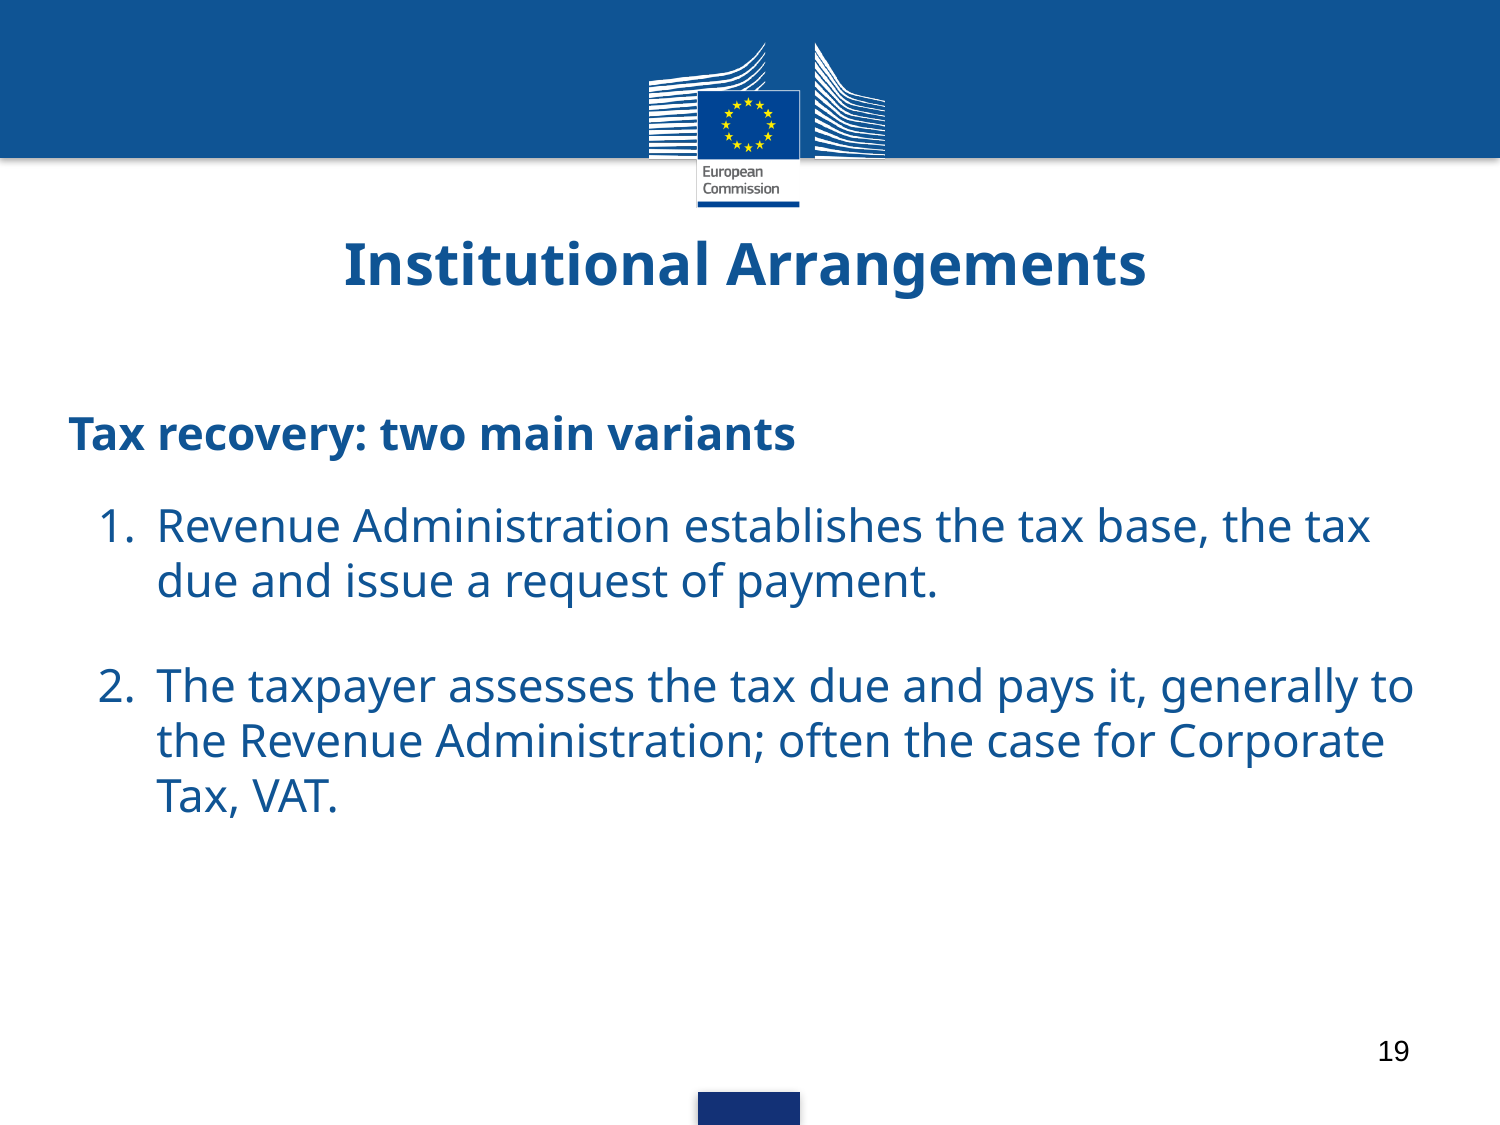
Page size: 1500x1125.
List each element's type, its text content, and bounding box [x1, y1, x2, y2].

picture [649, 42, 885, 208]
list Tax recovery: two main variants Revenue Administration establishes the tax base, the tax due and issue a request of payment. The taxpayer assesses the tax due and pays it, generally to the Revenue Administration; often the case for Corporate Tax, VAT. [52, 396, 1448, 882]
text_box Institutional Arrangements [56, 219, 1436, 305]
slide_number 19 [1074, 1024, 1426, 1103]
